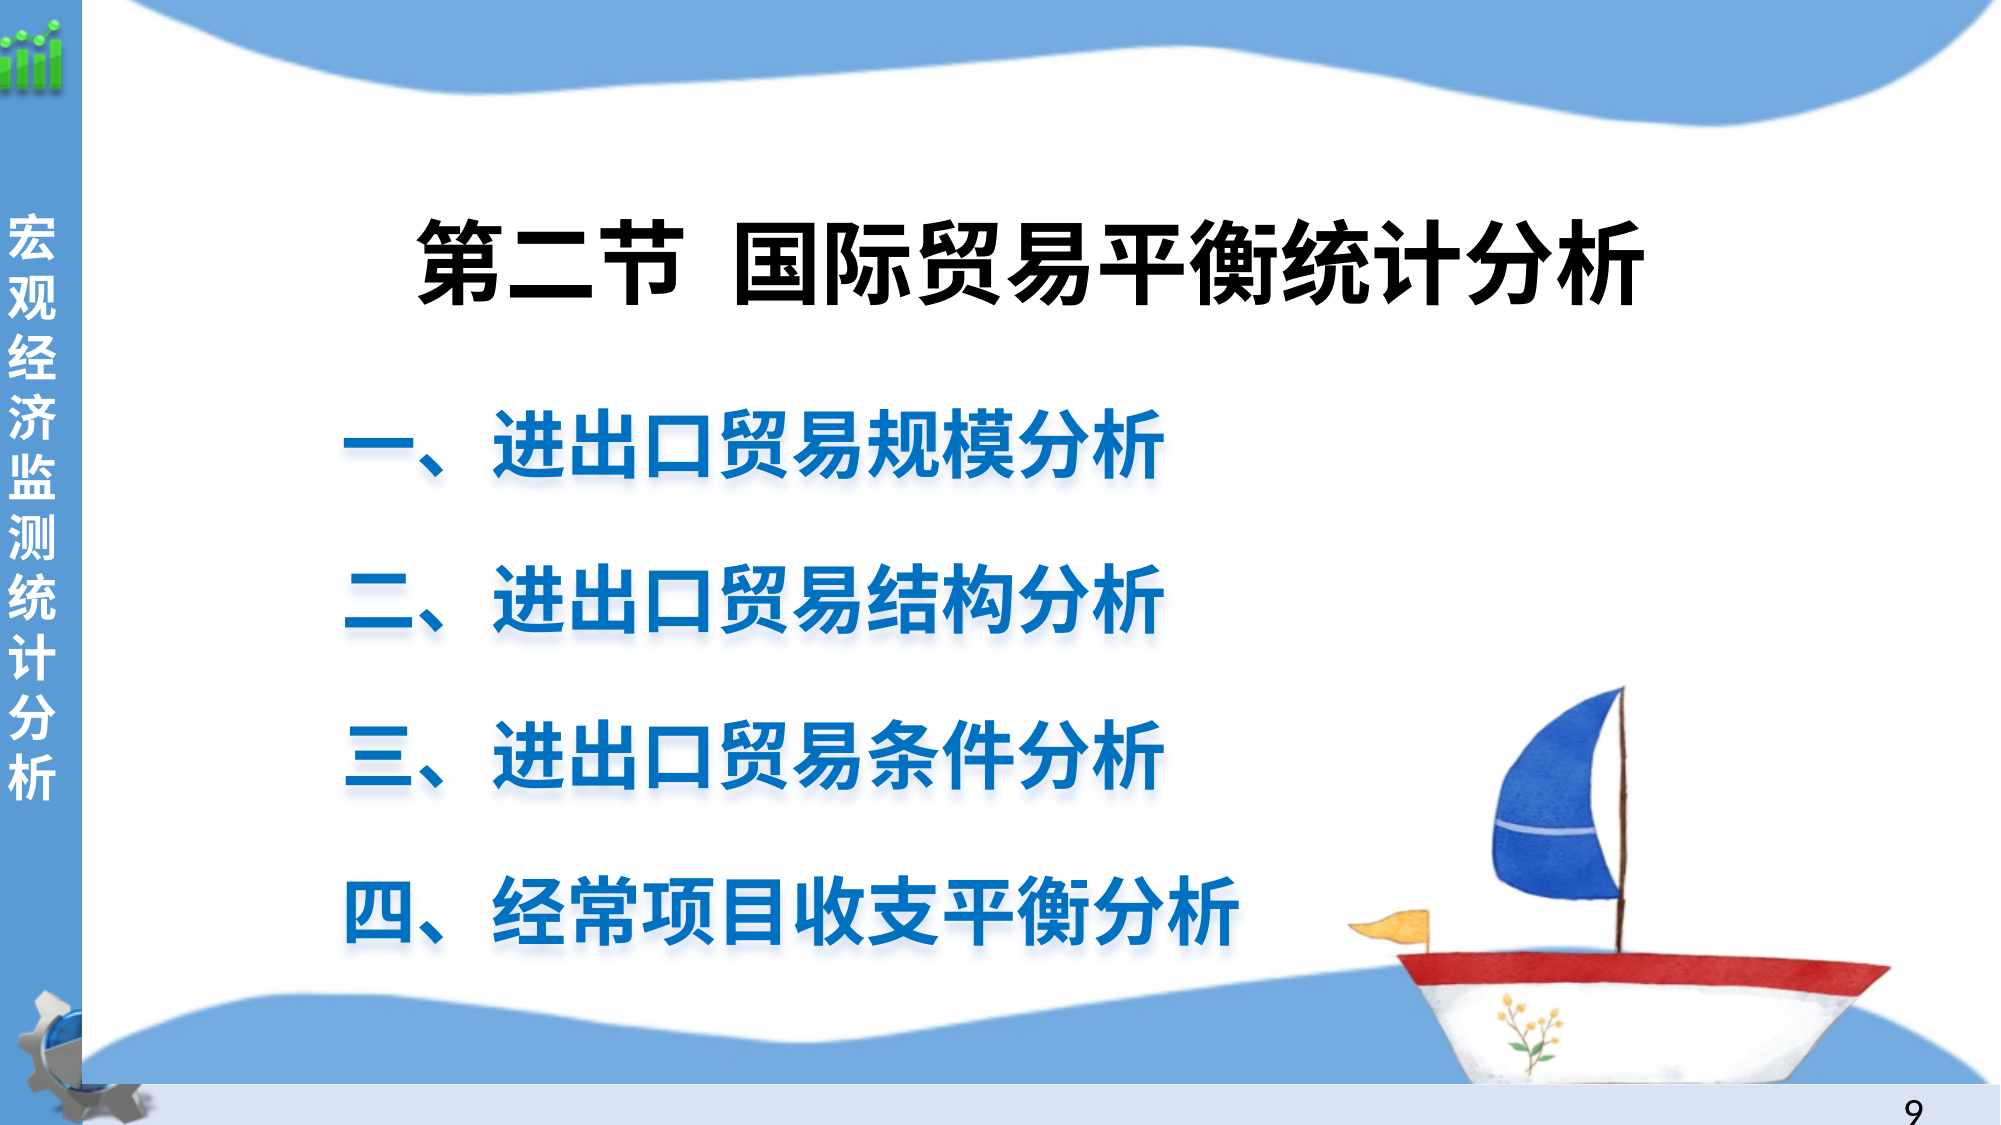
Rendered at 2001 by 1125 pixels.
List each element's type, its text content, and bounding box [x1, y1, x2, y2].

text_box 宏观经济监测统计分析 [0, 167, 69, 846]
text_box 宏观经济统计分析与写作 [0, 116, 72, 891]
picture [0, 0, 2001, 1125]
slide_number 8 [1786, 1085, 1940, 1125]
